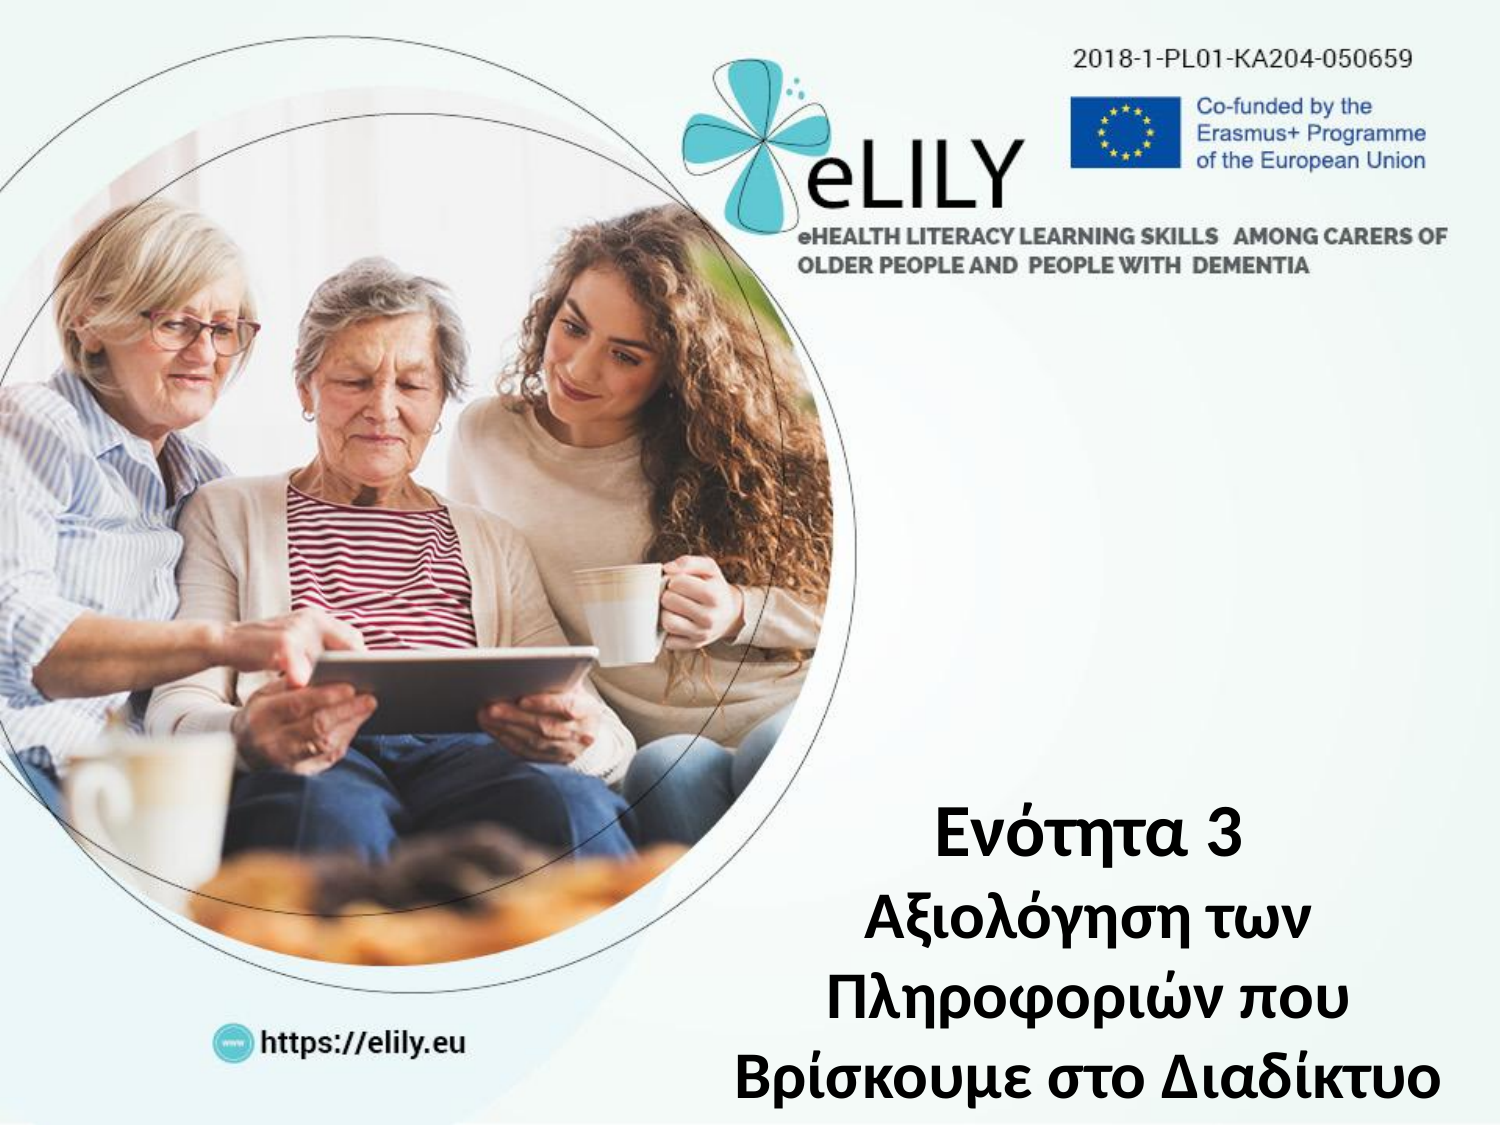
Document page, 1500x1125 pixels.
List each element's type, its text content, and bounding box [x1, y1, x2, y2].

picture [0, 0, 1500, 1125]
text_box Ενότητα 3 Αξιολόγηση των Πληροφοριών που Βρίσκουμε στο Διαδίκτυο [678, 768, 1500, 1125]
